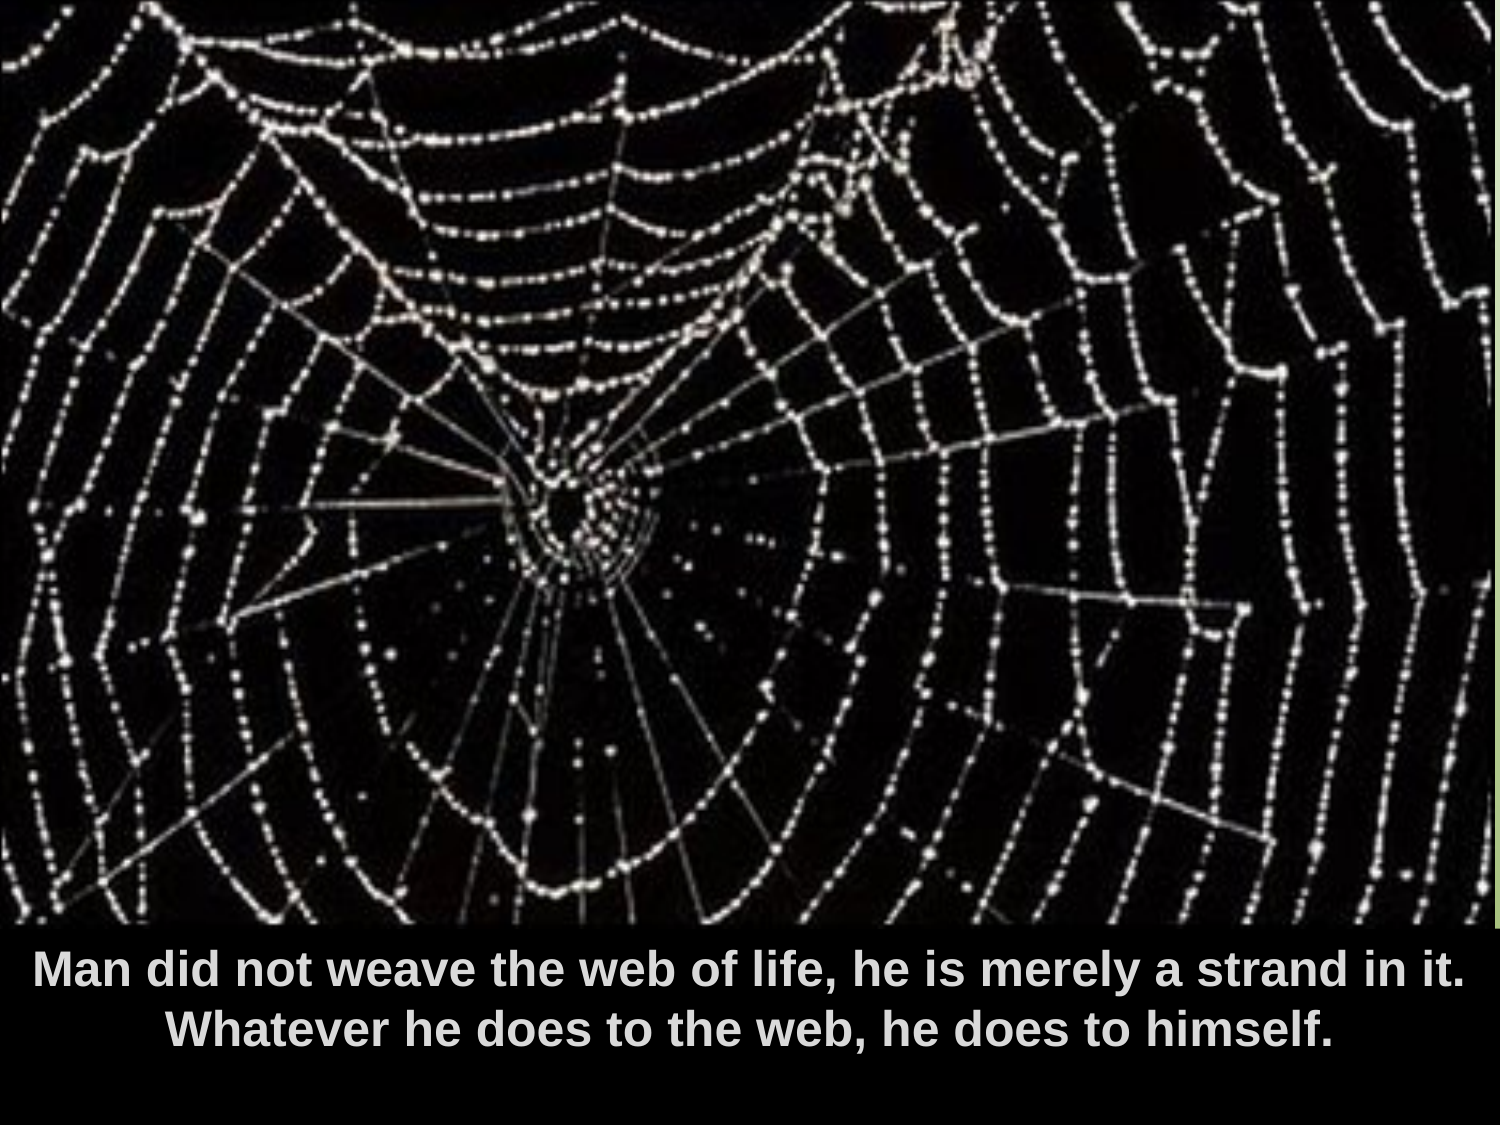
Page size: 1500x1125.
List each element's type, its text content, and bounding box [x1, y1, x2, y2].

title Man did not weave the web of life, he is merely a strand in it. Whatever he does to the web, he does to himself. [0, 928, 1500, 1125]
picture [0, 0, 1496, 929]
